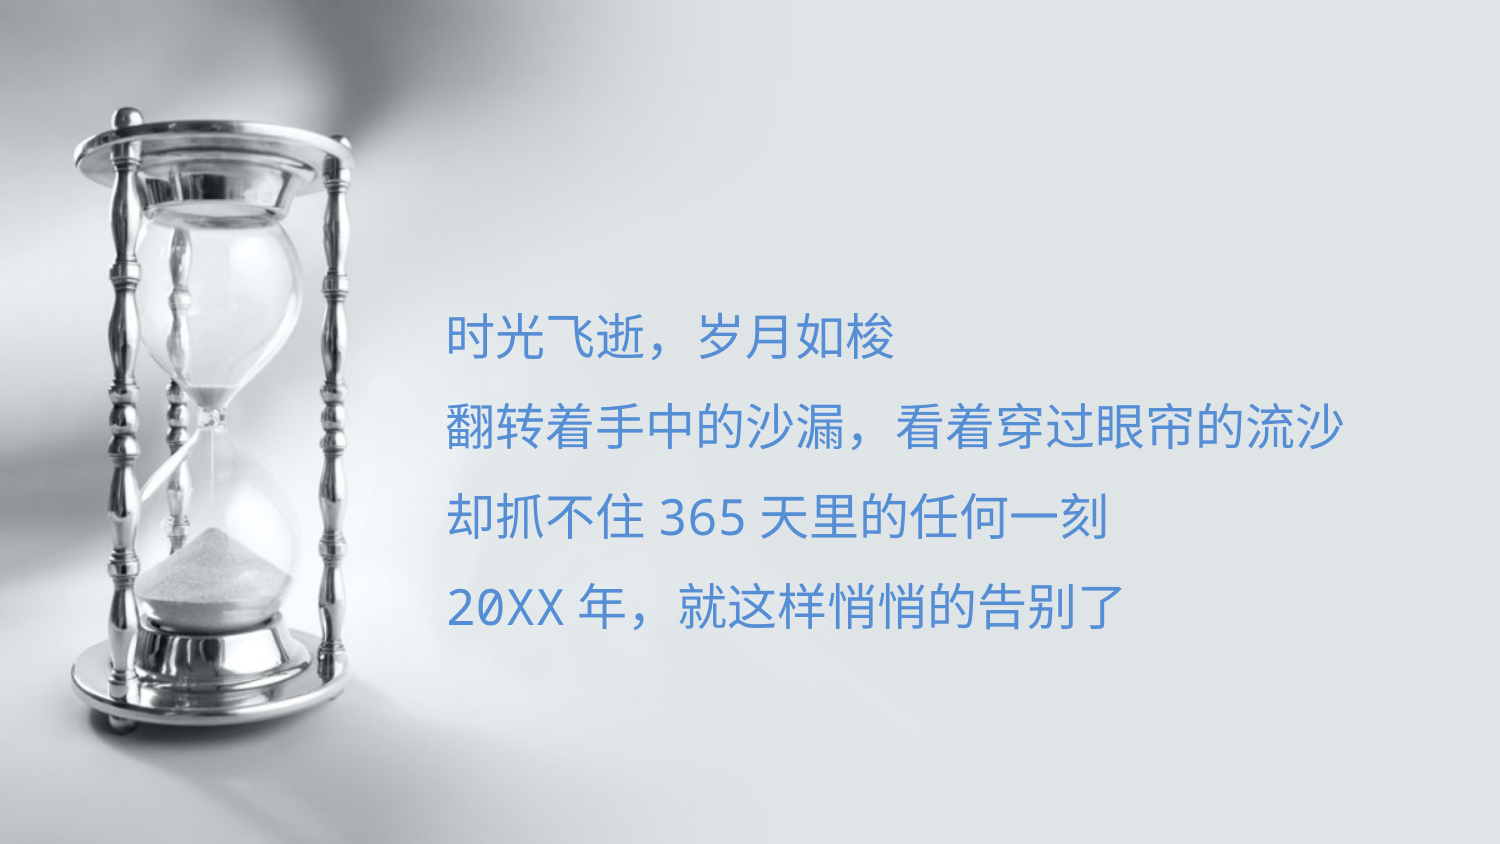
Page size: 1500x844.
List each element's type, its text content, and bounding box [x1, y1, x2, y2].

text_box 时光飞逝，岁月如梭 翻转着手中的沙漏，看着穿过眼帘的流沙 却抓不住365天里的任何一刻 20XX年，就这样悄悄的告别了 [1125, 268, 1436, 643]
picture [0, 0, 1500, 844]
